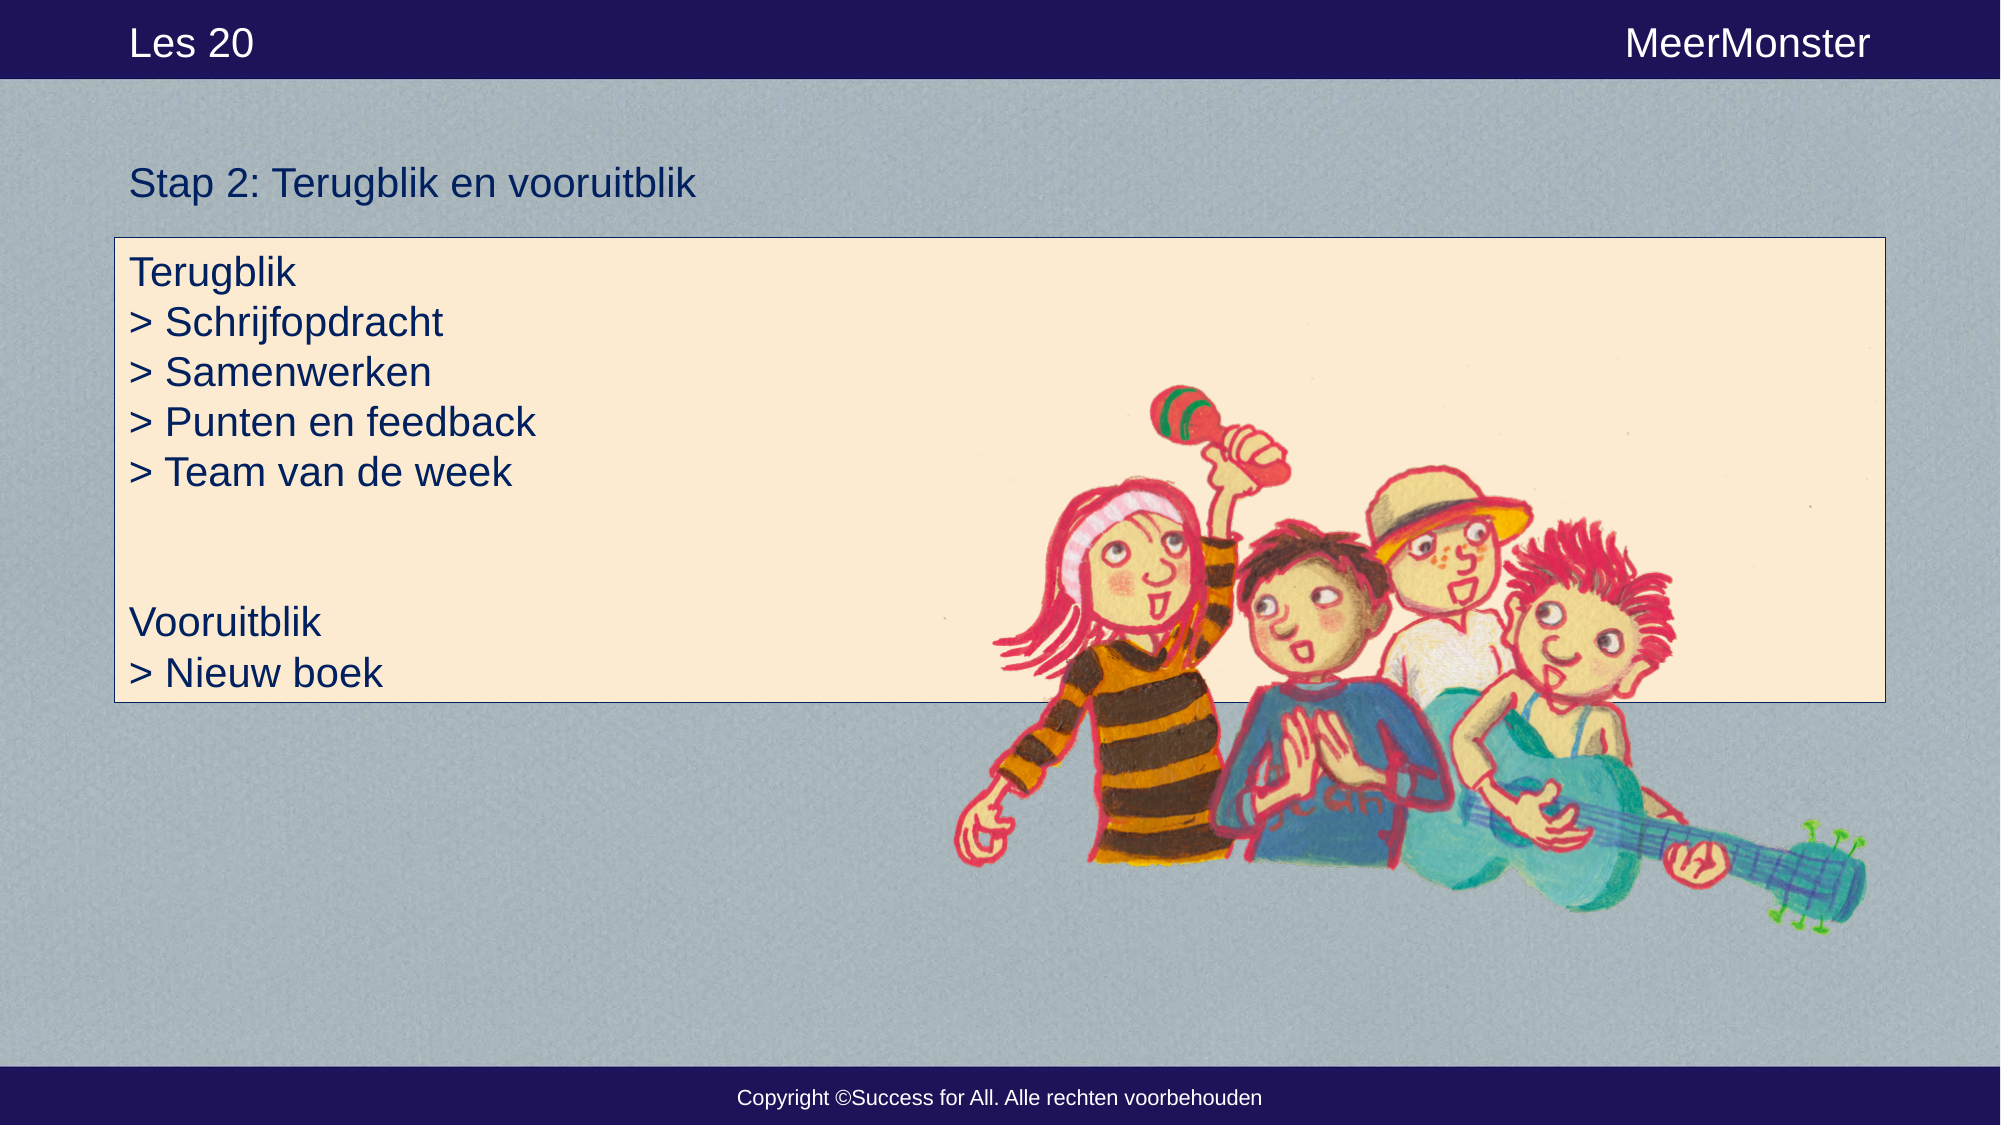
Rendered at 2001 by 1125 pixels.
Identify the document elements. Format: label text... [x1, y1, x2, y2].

text_box Les 20 [114, 8, 354, 73]
picture [0, 0, 2001, 1125]
text_box Stap 2: Terugblik en vooruitblik [113, 148, 1635, 214]
text_box Terugblik > Schrijfopdracht > Samenwerken > Punten en feedback > Team van de week Vooruitblik > Nieuw boek [114, 237, 1886, 703]
text_box Copyright ©Success for All. Alle rechten voorbehouden [0, 1076, 2000, 1125]
text_box MeerMonster [999, 8, 1886, 73]
